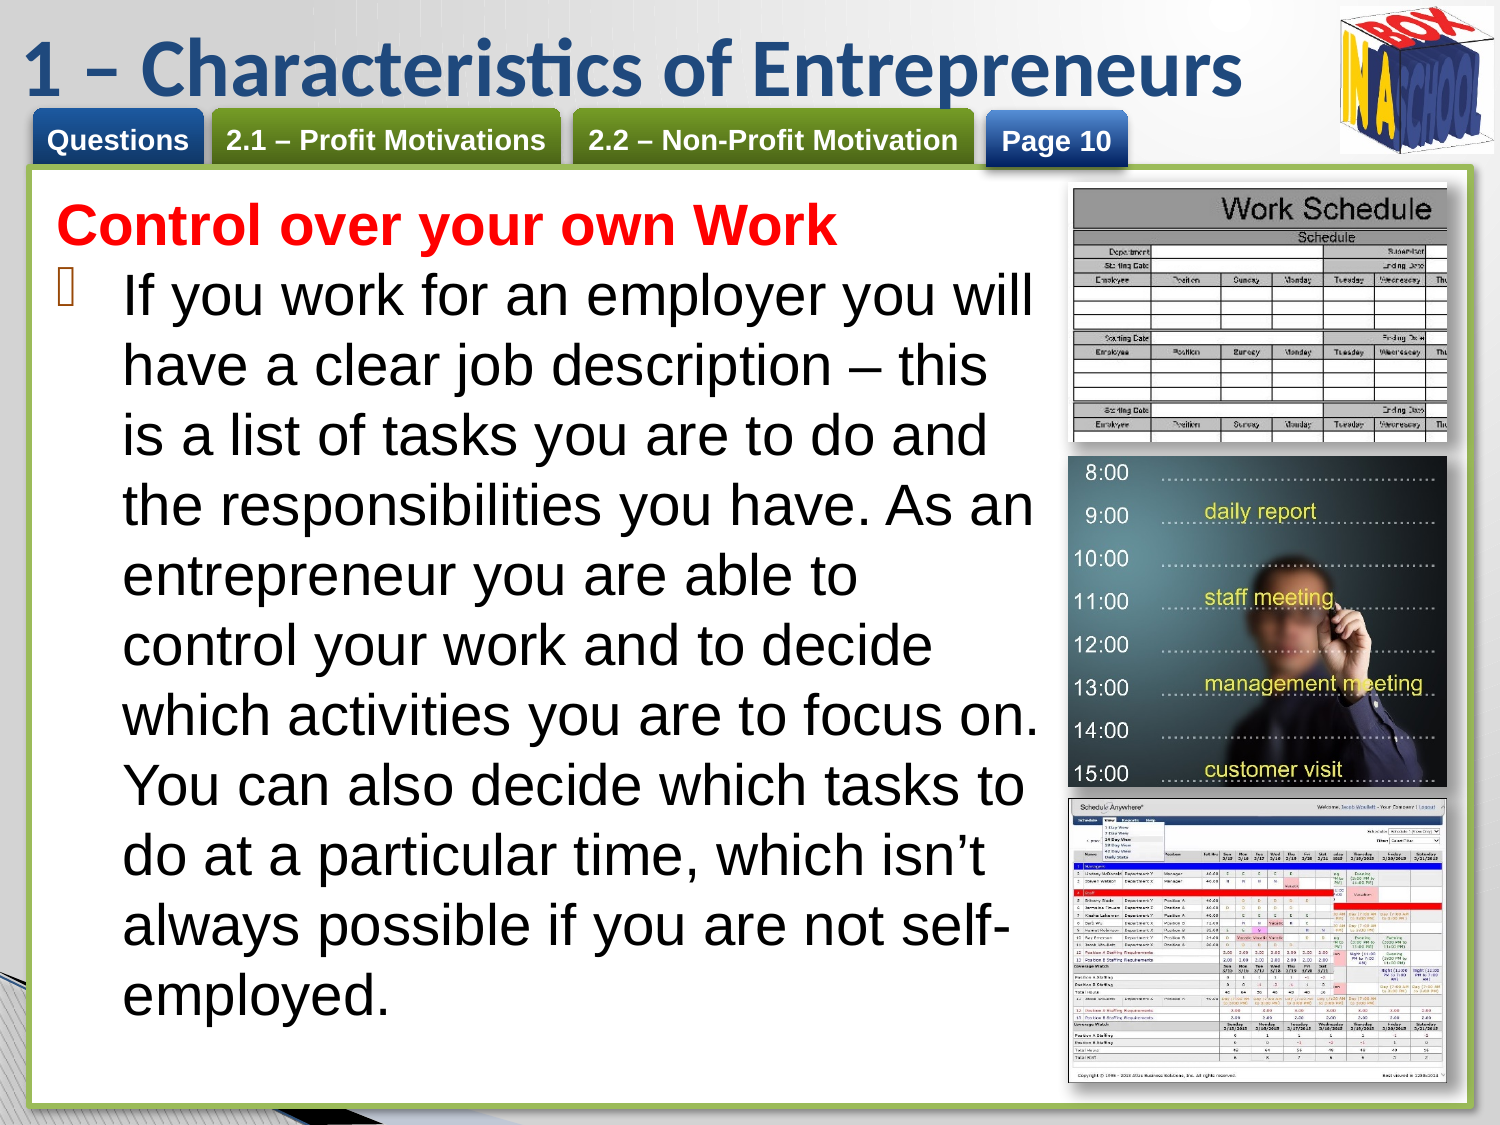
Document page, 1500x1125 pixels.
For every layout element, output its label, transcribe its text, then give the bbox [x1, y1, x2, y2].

title 1 – Characteristics of Entrepreneurs [5, 11, 1270, 114]
picture [1340, 6, 1495, 154]
picture [281, 1114, 303, 1125]
picture [1068, 798, 1448, 1083]
picture [1068, 181, 1448, 443]
text_box Page 10 [986, 109, 1128, 167]
picture [1068, 455, 1448, 788]
text_box Control over your own Work If you work for an employer you will have a clear job description – this is a list of tasks you are to do and the responsibilities you have. As an entrepreneur you are able to control your work and to decide which activities you are to focus on. You can also decide which tasks to do at a particular time, which isn’t always possible if you are not self-employed. [41, 179, 1058, 1035]
